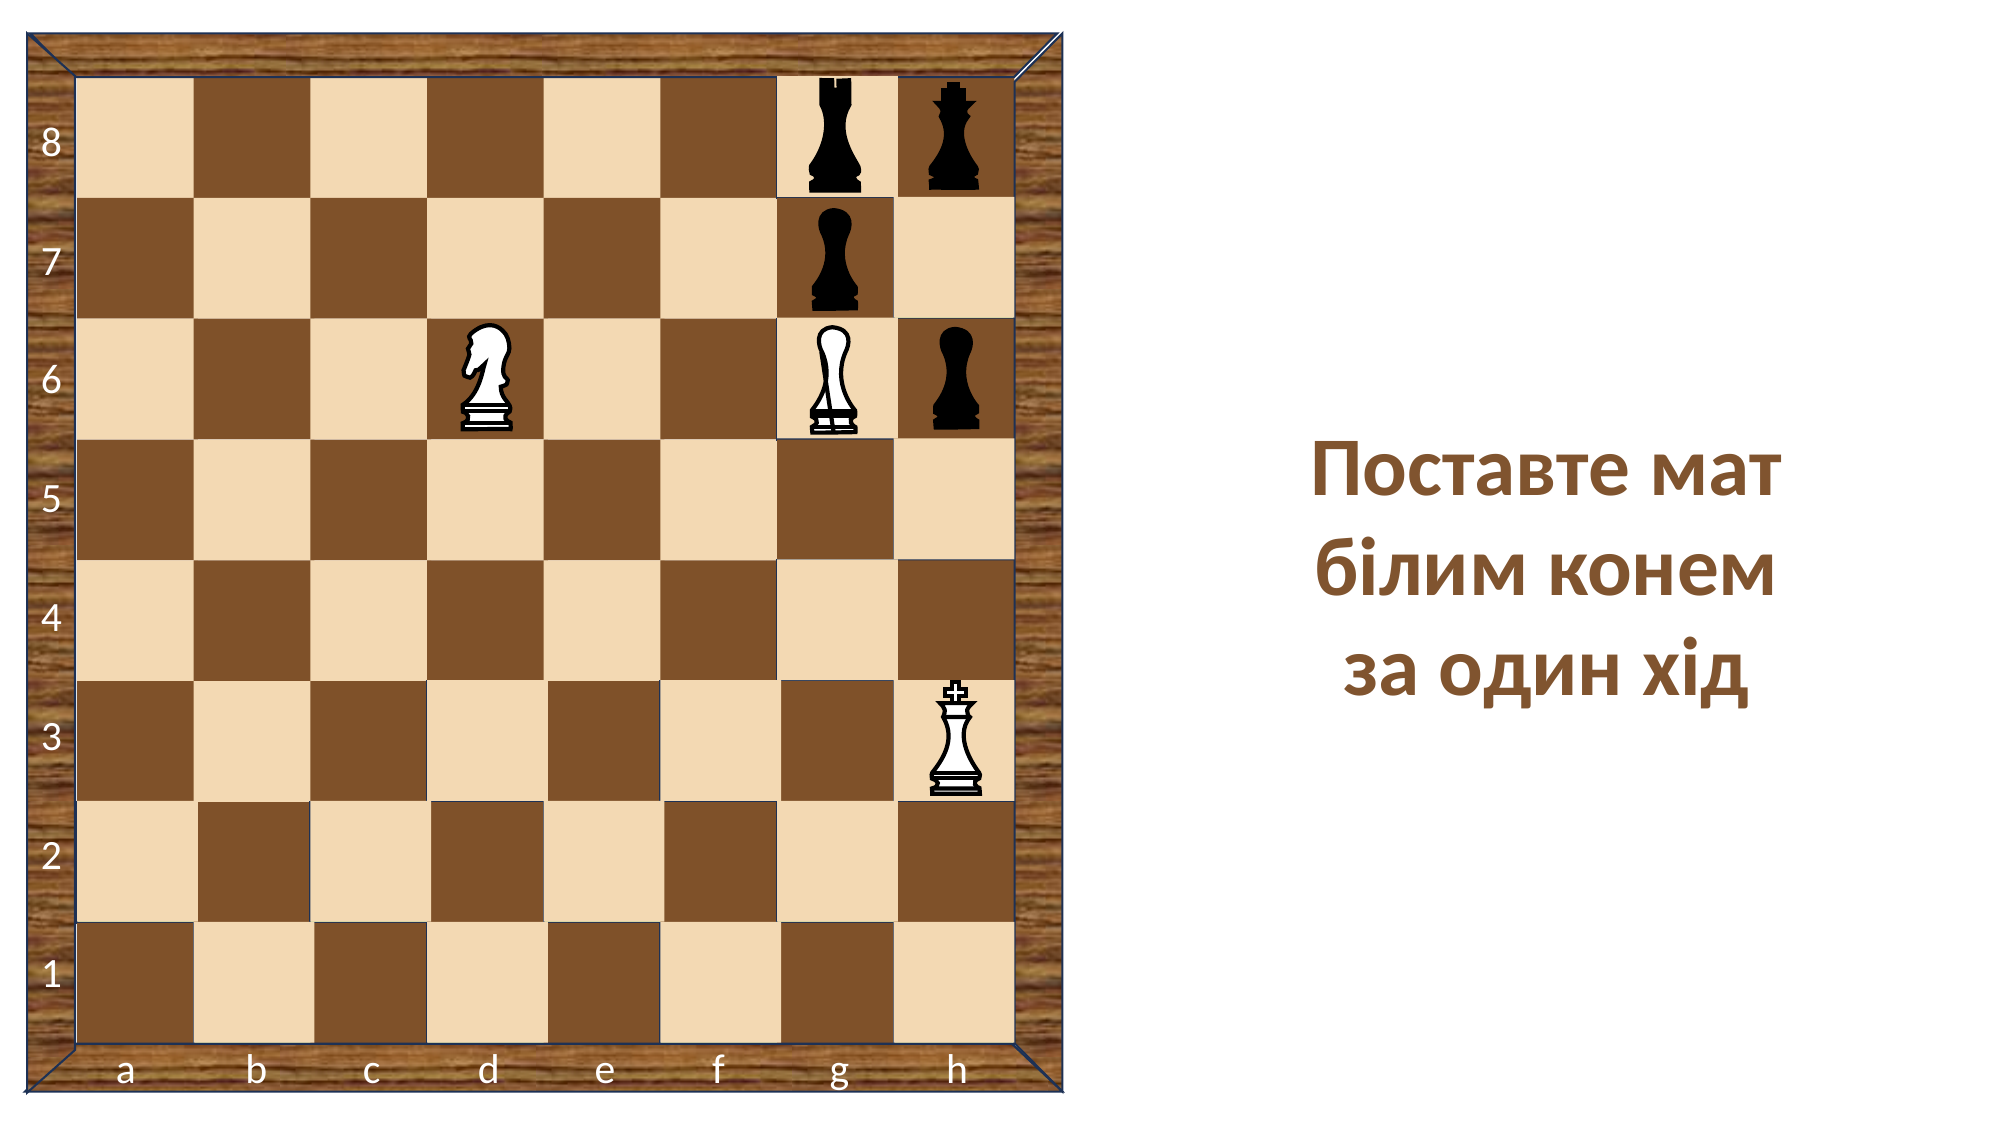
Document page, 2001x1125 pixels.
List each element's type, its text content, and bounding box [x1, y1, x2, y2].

text_box [309, 559, 426, 680]
text_box [543, 197, 659, 318]
text_box [193, 921, 316, 1044]
text_box [278, 1042, 348, 1093]
text_box [810, 80, 860, 191]
text_box [309, 318, 426, 439]
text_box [931, 84, 976, 187]
text_box [543, 79, 659, 197]
text_box [543, 439, 659, 559]
text_box [776, 198, 893, 317]
text_box [782, 923, 893, 1042]
text_box [979, 1044, 1065, 1093]
text_box [659, 559, 776, 679]
text_box a [100, 1034, 148, 1100]
text_box 3 [25, 701, 73, 767]
text_box b [230, 1034, 278, 1100]
text_box [199, 801, 309, 921]
text_box [29, 32, 1060, 79]
text_box [899, 560, 1013, 679]
text_box [543, 559, 659, 680]
text_box [193, 79, 309, 197]
text_box [1013, 30, 1064, 1090]
text_box [193, 439, 309, 559]
text_box [193, 197, 309, 318]
text_box [543, 318, 659, 439]
text_box [862, 1042, 931, 1093]
text_box e [579, 1034, 627, 1100]
text_box [193, 559, 309, 680]
text_box [893, 679, 1015, 802]
text_box [77, 197, 193, 318]
text_box [776, 439, 893, 558]
text_box 6 [25, 344, 73, 410]
text_box [193, 318, 309, 439]
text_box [462, 325, 511, 430]
text_box [899, 319, 1013, 437]
text_box [899, 79, 1014, 196]
text_box 8 [25, 107, 73, 172]
text_box [745, 1042, 814, 1093]
text_box Поставте мат білим конем за один хід [1255, 404, 1838, 720]
text_box [316, 923, 426, 1042]
text_box [549, 680, 659, 800]
text_box [776, 75, 899, 198]
text_box [193, 680, 309, 801]
text_box [426, 79, 543, 197]
text_box [659, 318, 776, 439]
text_box [893, 921, 1015, 1044]
text_box [30, 1042, 100, 1093]
text_box 1 [25, 938, 73, 1004]
text_box [659, 197, 776, 318]
text_box 2 [25, 820, 73, 885]
text_box [426, 921, 549, 1044]
text_box [77, 923, 193, 1042]
text_box [666, 802, 776, 921]
text_box [309, 439, 426, 559]
text_box 5 [25, 463, 73, 529]
text_box [432, 802, 543, 921]
text_box [659, 679, 782, 802]
text_box 4 [25, 582, 73, 648]
text_box [426, 439, 543, 559]
text_box 7 [25, 226, 73, 291]
text_box [77, 559, 193, 680]
text_box [893, 437, 1015, 560]
text_box [309, 79, 426, 197]
text_box [309, 197, 426, 318]
text_box [659, 921, 782, 1044]
text_box [543, 800, 666, 923]
text_box [395, 1042, 463, 1093]
text_box [511, 1042, 579, 1093]
text_box [659, 79, 776, 197]
text_box [782, 681, 893, 800]
text_box [426, 318, 543, 439]
text_box [426, 679, 549, 802]
text_box g [814, 1034, 862, 1100]
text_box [931, 682, 980, 794]
text_box [76, 800, 199, 923]
text_box [77, 439, 193, 559]
text_box [776, 800, 899, 923]
text_box [893, 196, 1015, 319]
text_box [426, 197, 543, 318]
text_box f [697, 1034, 745, 1100]
text_box [309, 800, 432, 923]
text_box [659, 439, 776, 559]
text_box [627, 1042, 697, 1093]
text_box [77, 318, 193, 439]
text_box h [931, 1034, 979, 1100]
text_box [77, 680, 193, 800]
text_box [936, 329, 977, 427]
text_box [776, 317, 899, 439]
text_box [776, 558, 899, 681]
text_box [26, 31, 77, 1096]
text_box [77, 79, 193, 197]
text_box [899, 802, 1013, 921]
text_box [426, 559, 543, 679]
text_box [549, 923, 659, 1042]
text_box c [348, 1034, 395, 1100]
text_box [148, 1042, 230, 1093]
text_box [811, 327, 856, 433]
text_box d [463, 1034, 511, 1100]
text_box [814, 211, 855, 308]
text_box [309, 680, 426, 800]
